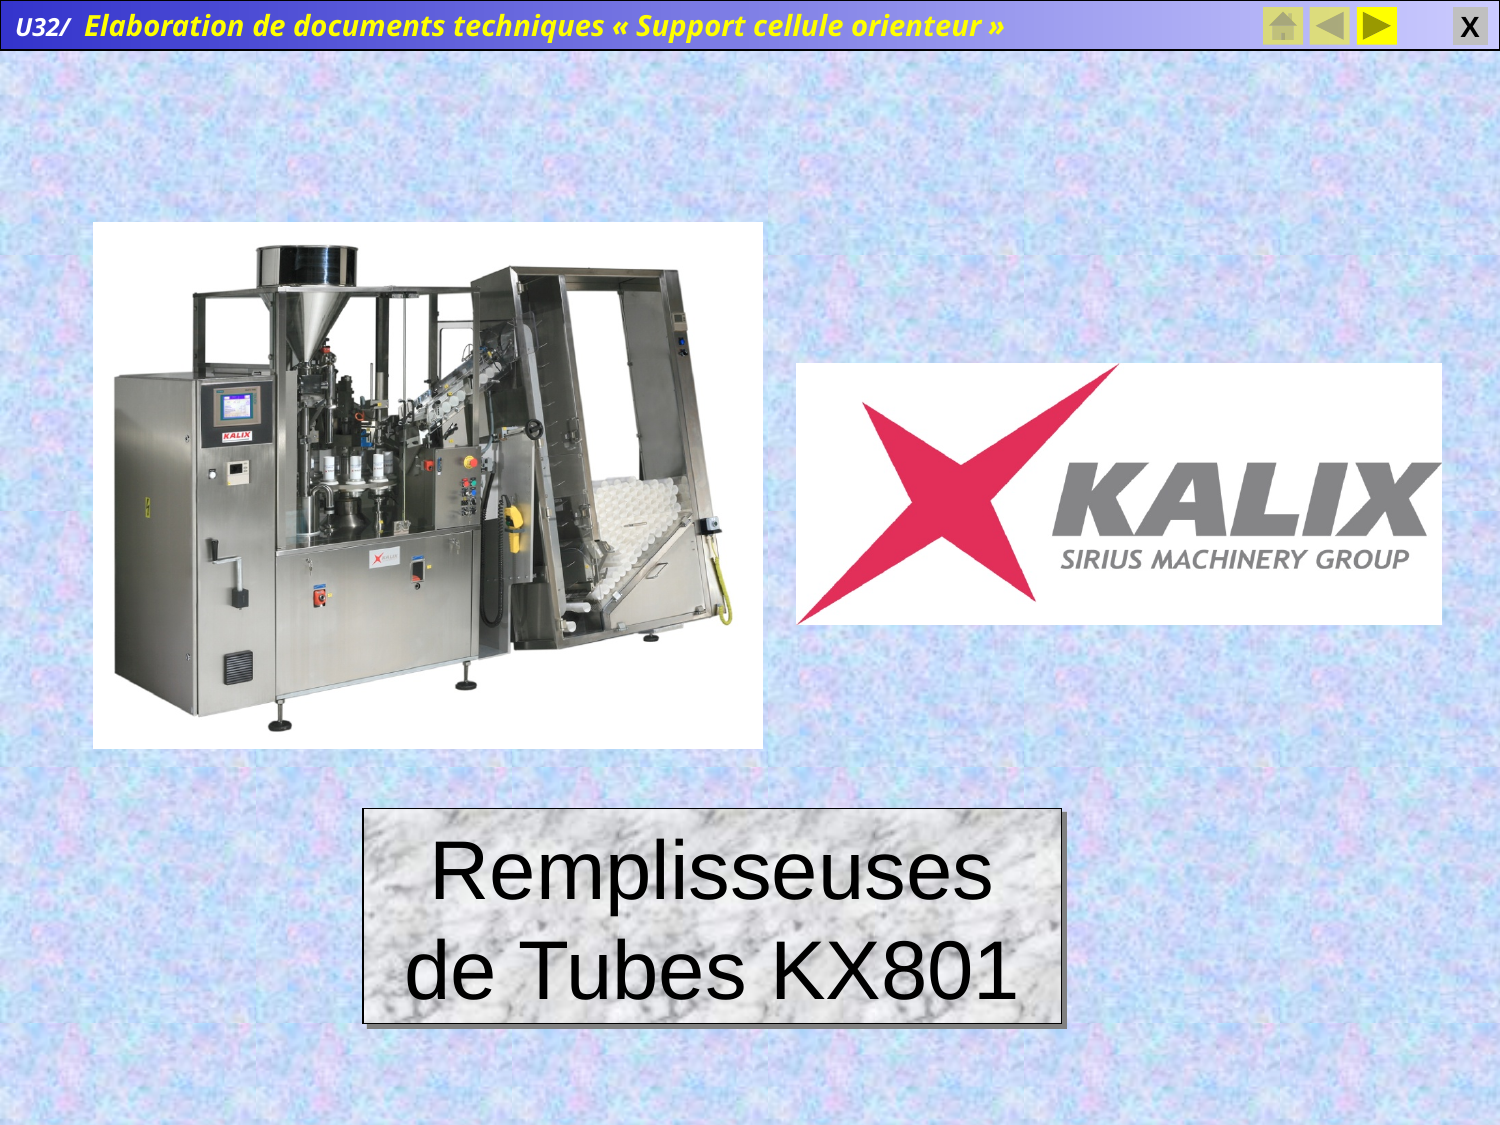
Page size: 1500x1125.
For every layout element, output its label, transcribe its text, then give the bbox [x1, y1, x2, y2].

text_box Remplisseuses de Tubes KX801 [363, 808, 1062, 1024]
text_box [1263, 7, 1304, 45]
text_box [1356, 7, 1397, 45]
picture [0, 51, 1500, 1125]
text_box [1309, 7, 1350, 45]
